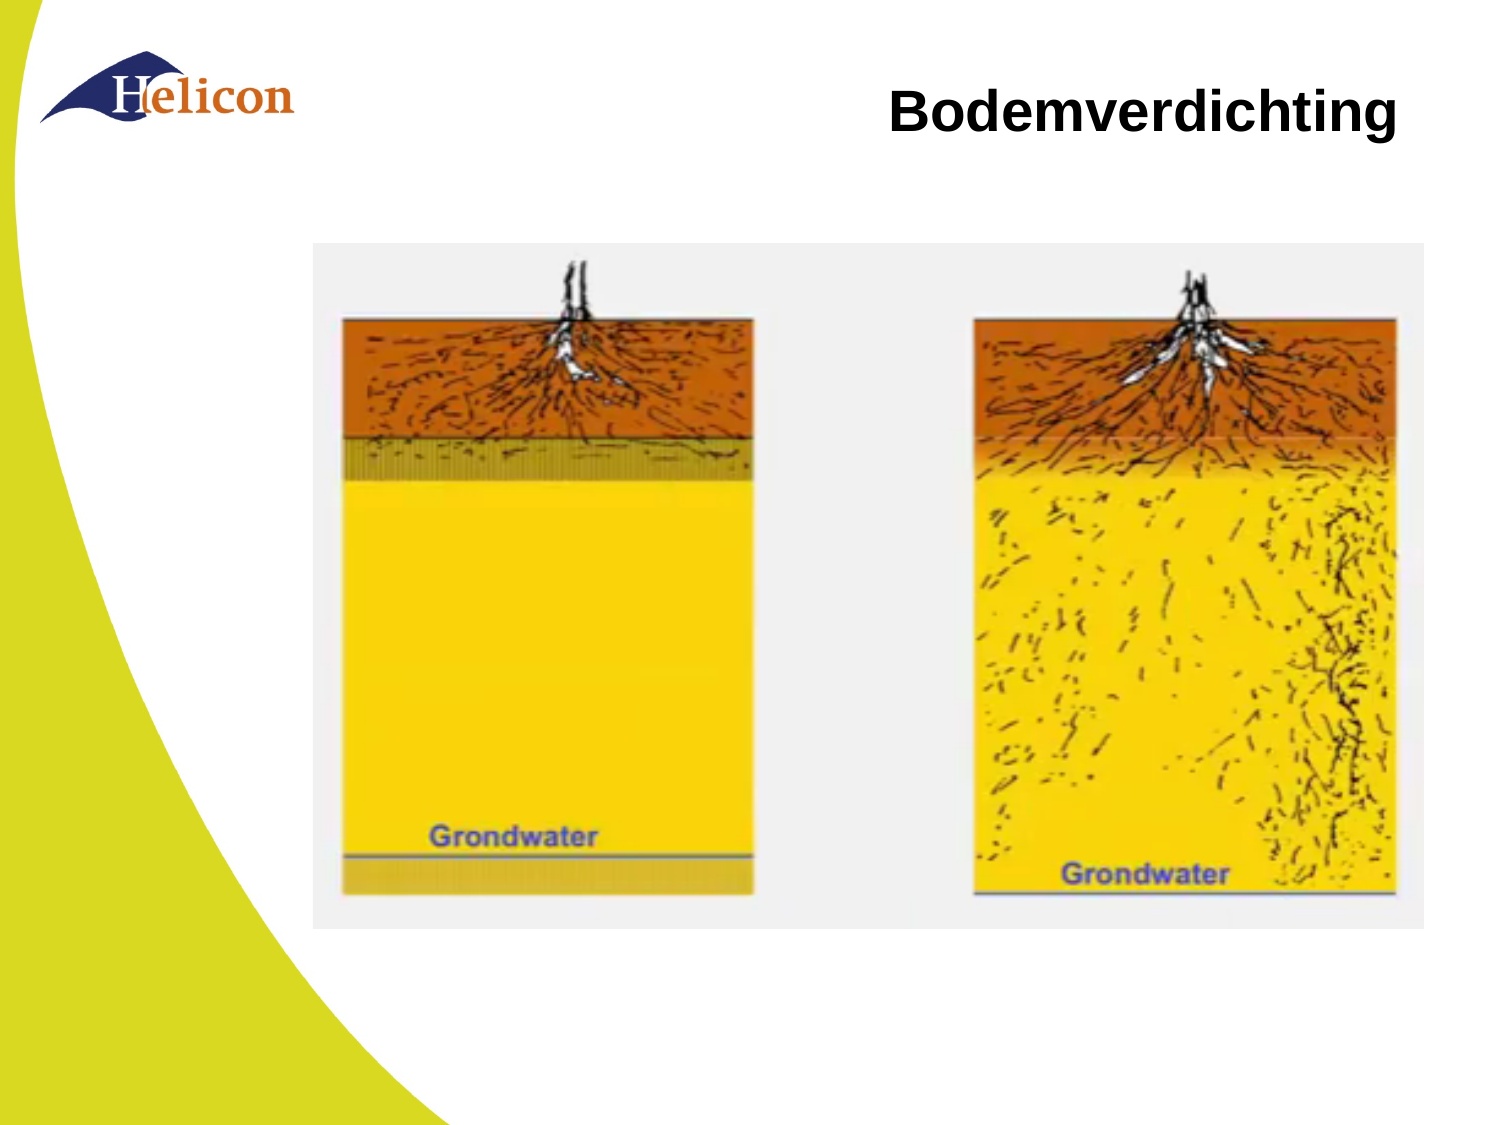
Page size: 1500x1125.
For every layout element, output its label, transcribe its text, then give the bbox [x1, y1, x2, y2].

title Bodemverdichting [324, 54, 1415, 161]
picture [0, 0, 1500, 1125]
